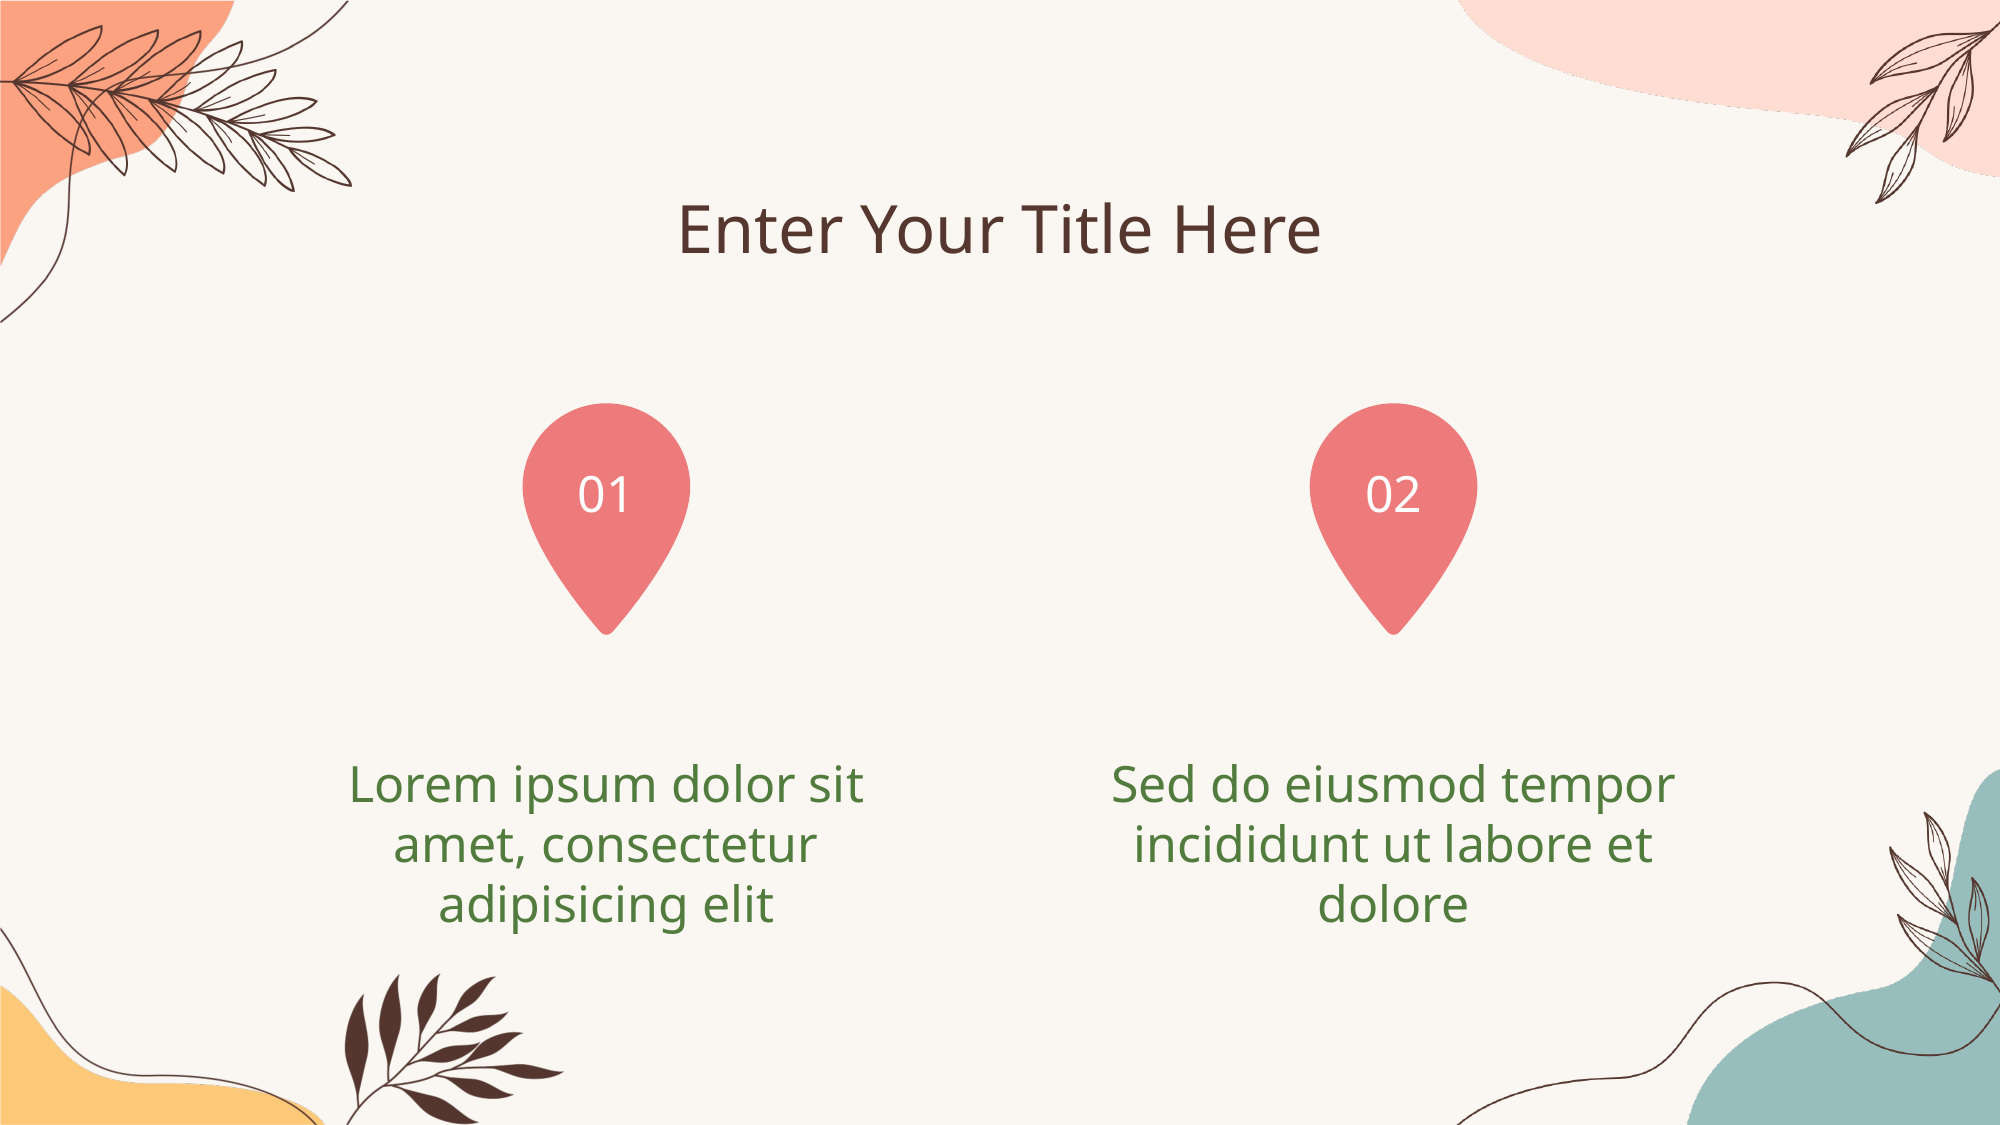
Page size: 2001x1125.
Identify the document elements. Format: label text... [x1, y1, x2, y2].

picture [1456, 769, 2000, 1125]
picture [1, 928, 563, 1124]
text_box 01 [522, 403, 691, 635]
text_box Lorem ipsum dolor sit amet, consectetur adipisicing elit [264, 744, 949, 940]
text_box Sed do eiusmod tempor incididunt ut labore et dolore [1051, 744, 1736, 940]
picture [1458, 0, 2000, 204]
text_box Enter Your Title Here [439, 179, 1561, 274]
text_box 02 [1309, 403, 1478, 635]
picture [0, 1, 352, 323]
